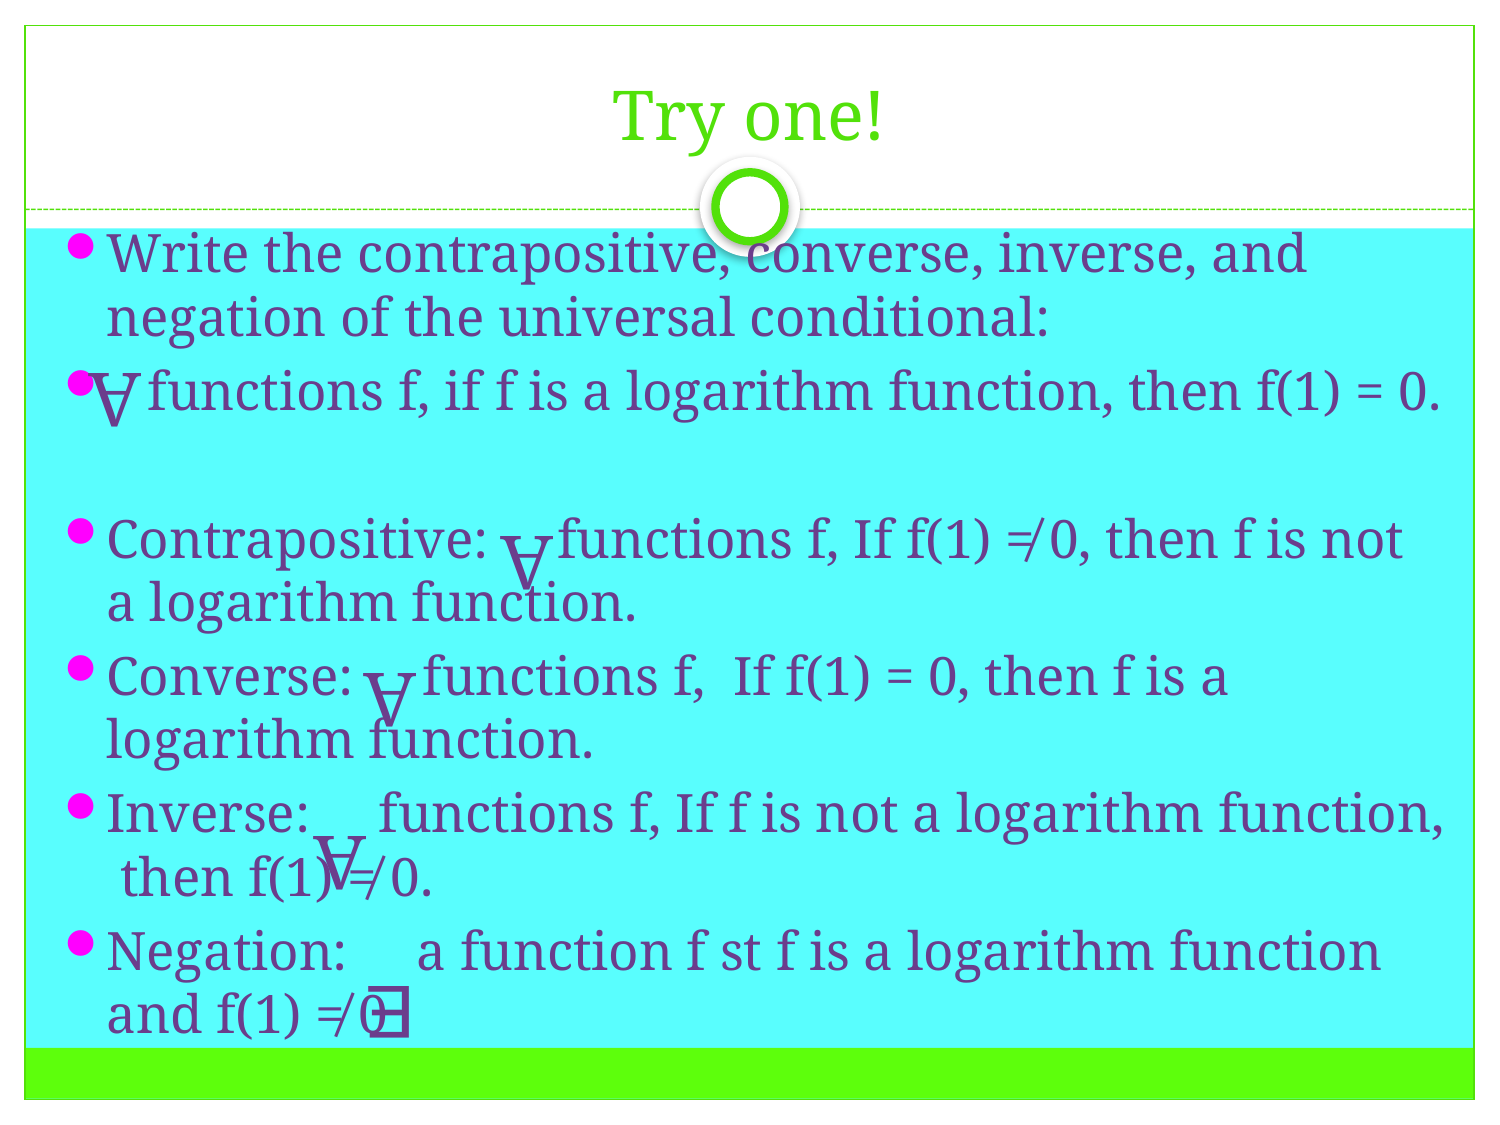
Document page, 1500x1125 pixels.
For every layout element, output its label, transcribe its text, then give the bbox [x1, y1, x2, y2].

title Try one! [49, 37, 1450, 162]
text_box E [350, 963, 431, 1069]
list Write the contrapositive, converse, inverse, and negation of the universal conditional: functions f, if f is a logarithm function, then f(1) = 0. Contrapositive: functions f, If f(1) ≠ 0, then f is not a logarithm function. Converse: functions f, If f(1) = 0, then f is a logarithm function. Inverse: functions f, If f is not a logarithm function, then f(1) ≠ 0. Negation: a function f st f is a logarithm function and f(1) ≠ 0 [49, 212, 1463, 1125]
text_box A [298, 813, 401, 919]
text_box A [486, 513, 589, 619]
text_box A [348, 651, 451, 757]
text_box A [73, 351, 176, 457]
